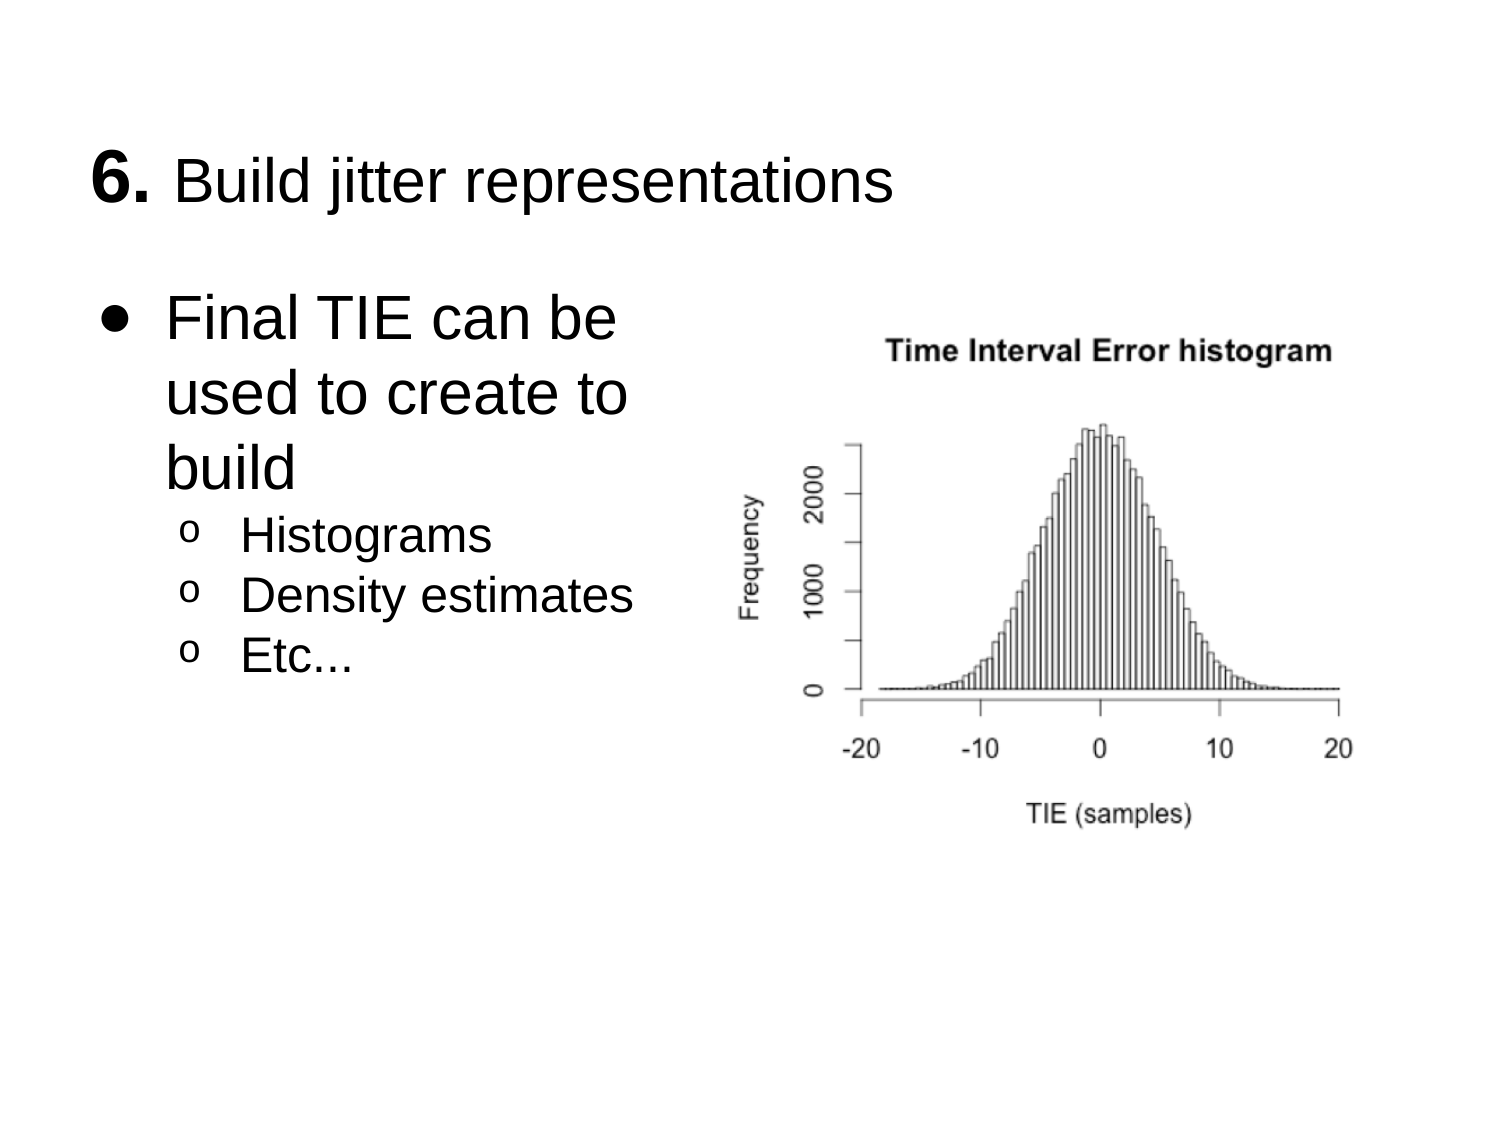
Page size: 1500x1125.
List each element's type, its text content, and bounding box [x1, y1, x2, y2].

picture [729, 283, 1426, 864]
list Final TIE can be used to create to build Histograms Density estimates Etc... [75, 262, 731, 1078]
title 6. Build jitter representations [75, 45, 1425, 233]
